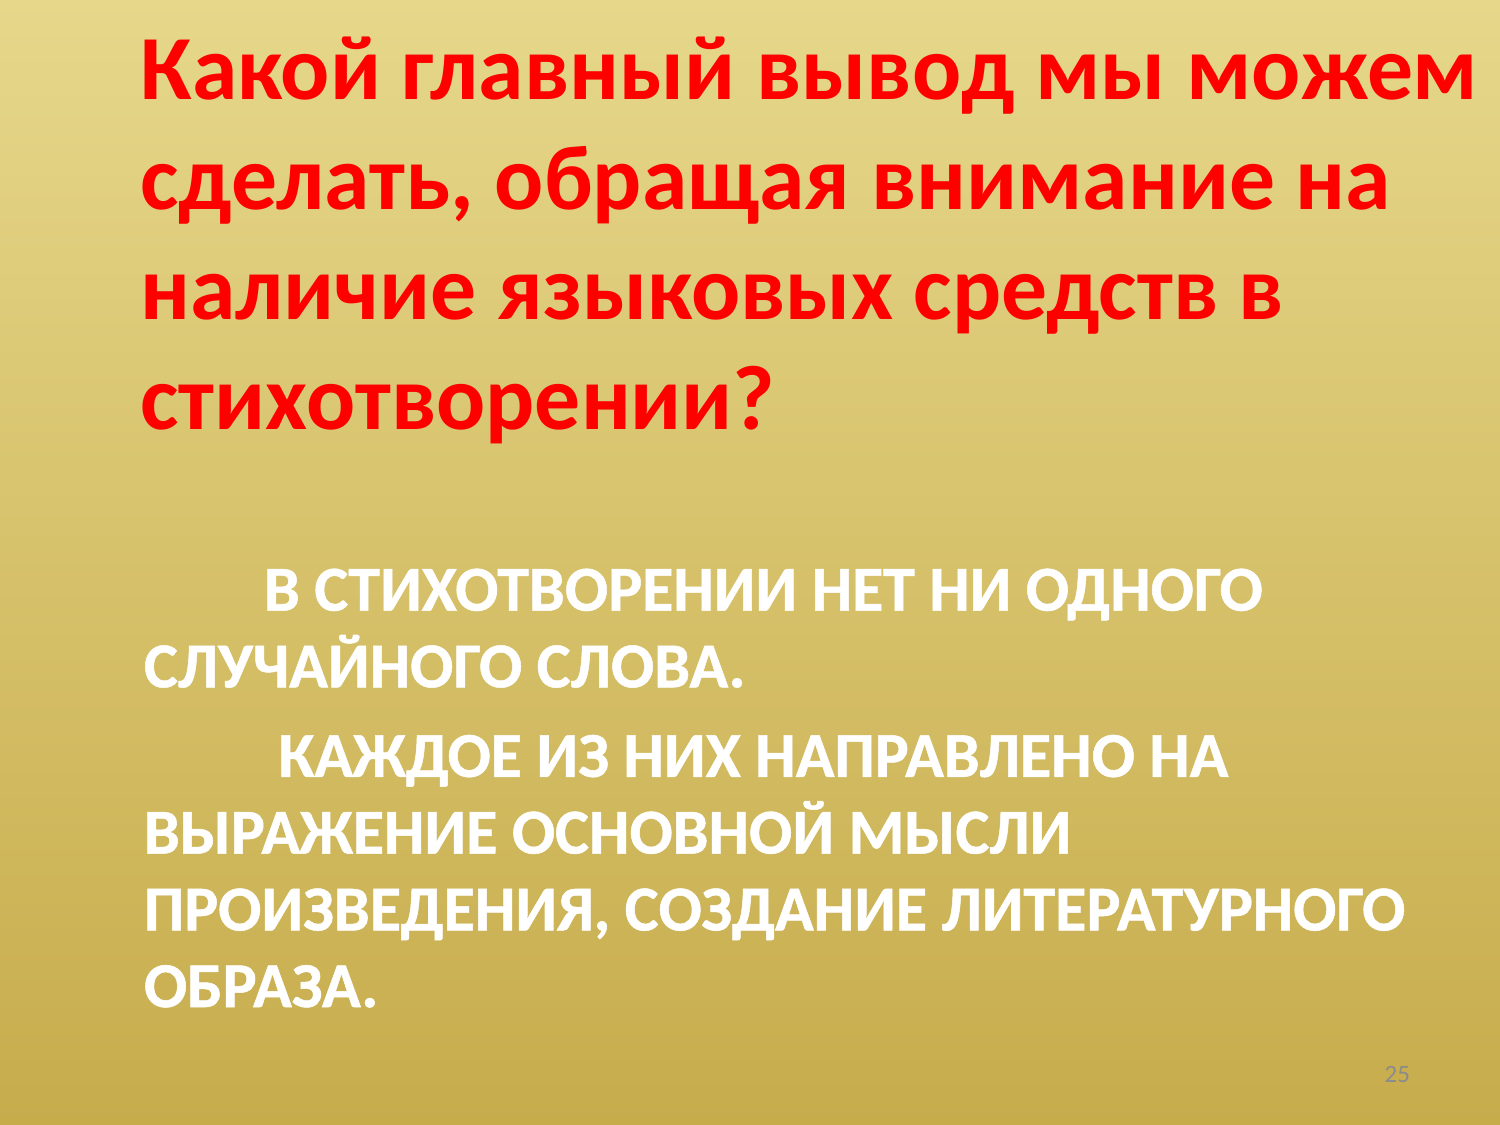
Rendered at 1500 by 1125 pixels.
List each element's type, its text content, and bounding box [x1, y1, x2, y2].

slide_number 25 [1074, 1042, 1425, 1103]
list В стихотворении нет ни одного случайного слова. Каждое из них направлено на выражение основной мысли произведения, создание литературного образа. [74, 538, 1500, 1032]
title Какой главный вывод мы можем сделать, обращая внимание на наличие языковых средств в стихотворении? [140, 0, 1500, 460]
